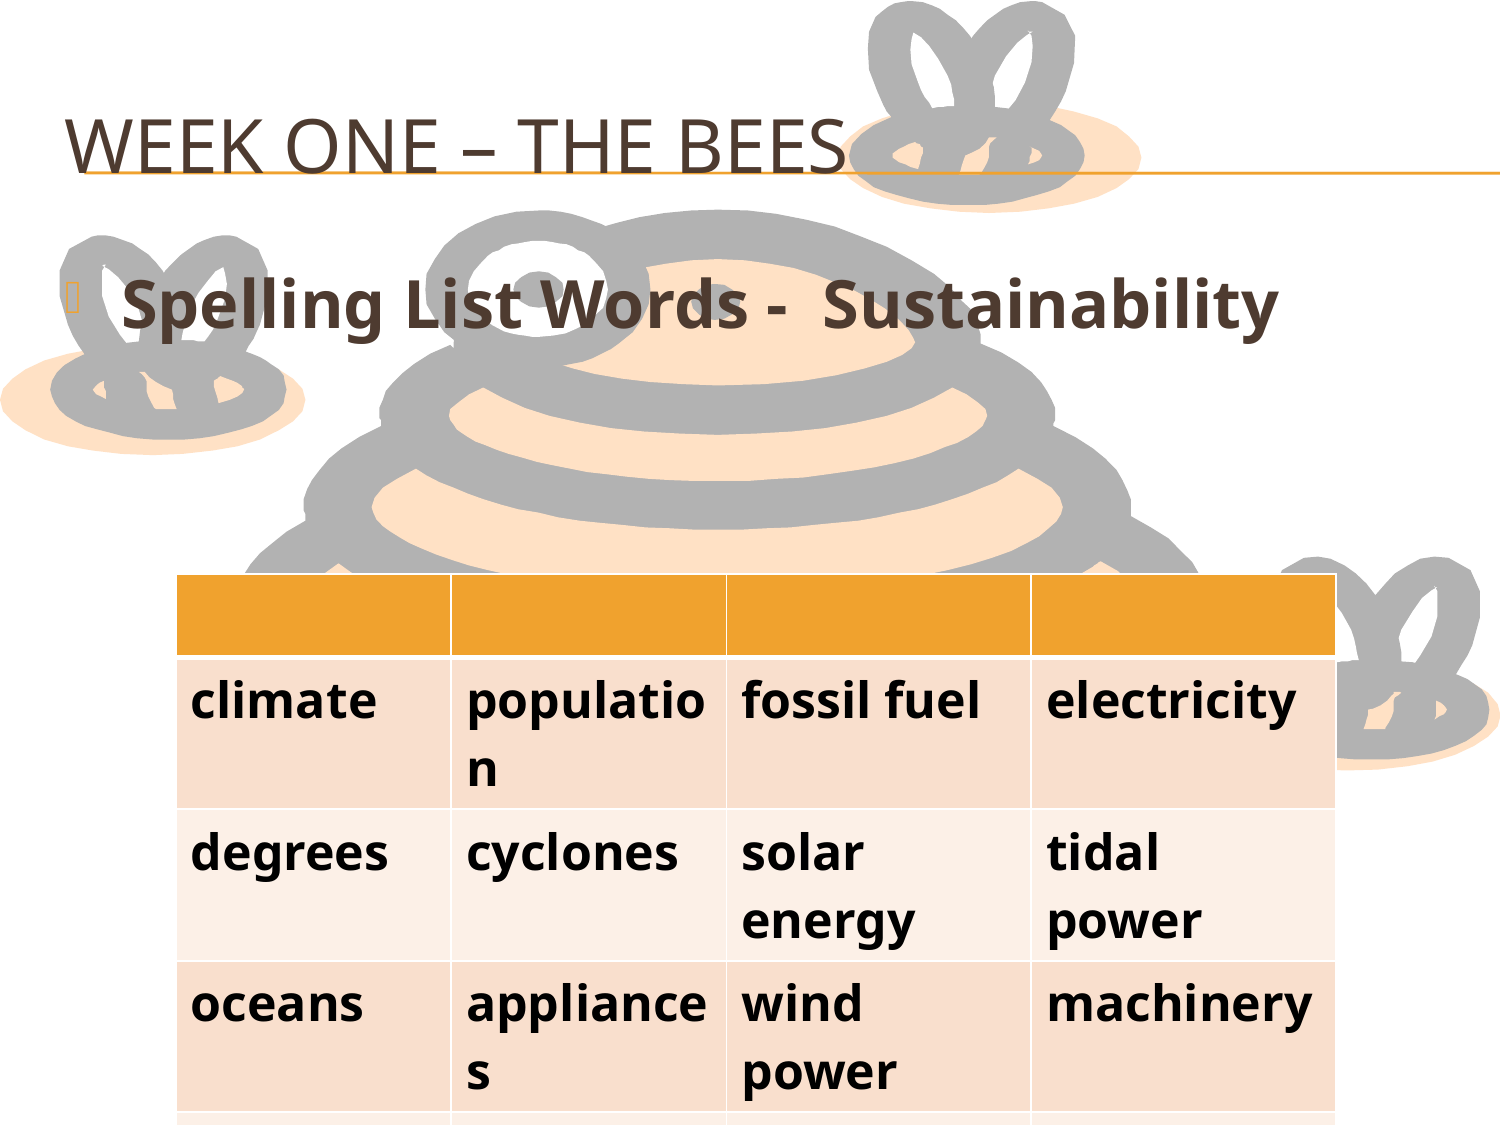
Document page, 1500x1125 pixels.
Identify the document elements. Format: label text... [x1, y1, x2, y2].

table_cell degrees [177, 810, 450, 960]
table_cell solar energy [727, 810, 1030, 960]
table_cell drought [452, 1113, 726, 1125]
table_cell tidal power [1032, 810, 1335, 960]
table_cell appliances [452, 962, 726, 1111]
table_cell population [452, 660, 726, 808]
table_cell cyclones [452, 810, 726, 960]
title Week one – The Bees [50, 75, 1475, 213]
table_cell floods [177, 1113, 450, 1125]
table_header [727, 575, 1030, 655]
table_cell [1032, 1113, 1335, 1125]
table_cell oceans [177, 962, 450, 1111]
list Spelling List Words - Sustainability [50, 254, 1475, 998]
table_cell factories [727, 1113, 1030, 1125]
table_header [177, 575, 450, 655]
table_cell wind power [727, 962, 1030, 1111]
table_cell climate [177, 660, 450, 808]
table_cell fossil fuel [727, 660, 1030, 808]
table_header [452, 575, 726, 655]
table_header [1032, 575, 1335, 655]
table_cell electricity [1032, 660, 1335, 808]
table_cell machinery [1032, 962, 1335, 1111]
